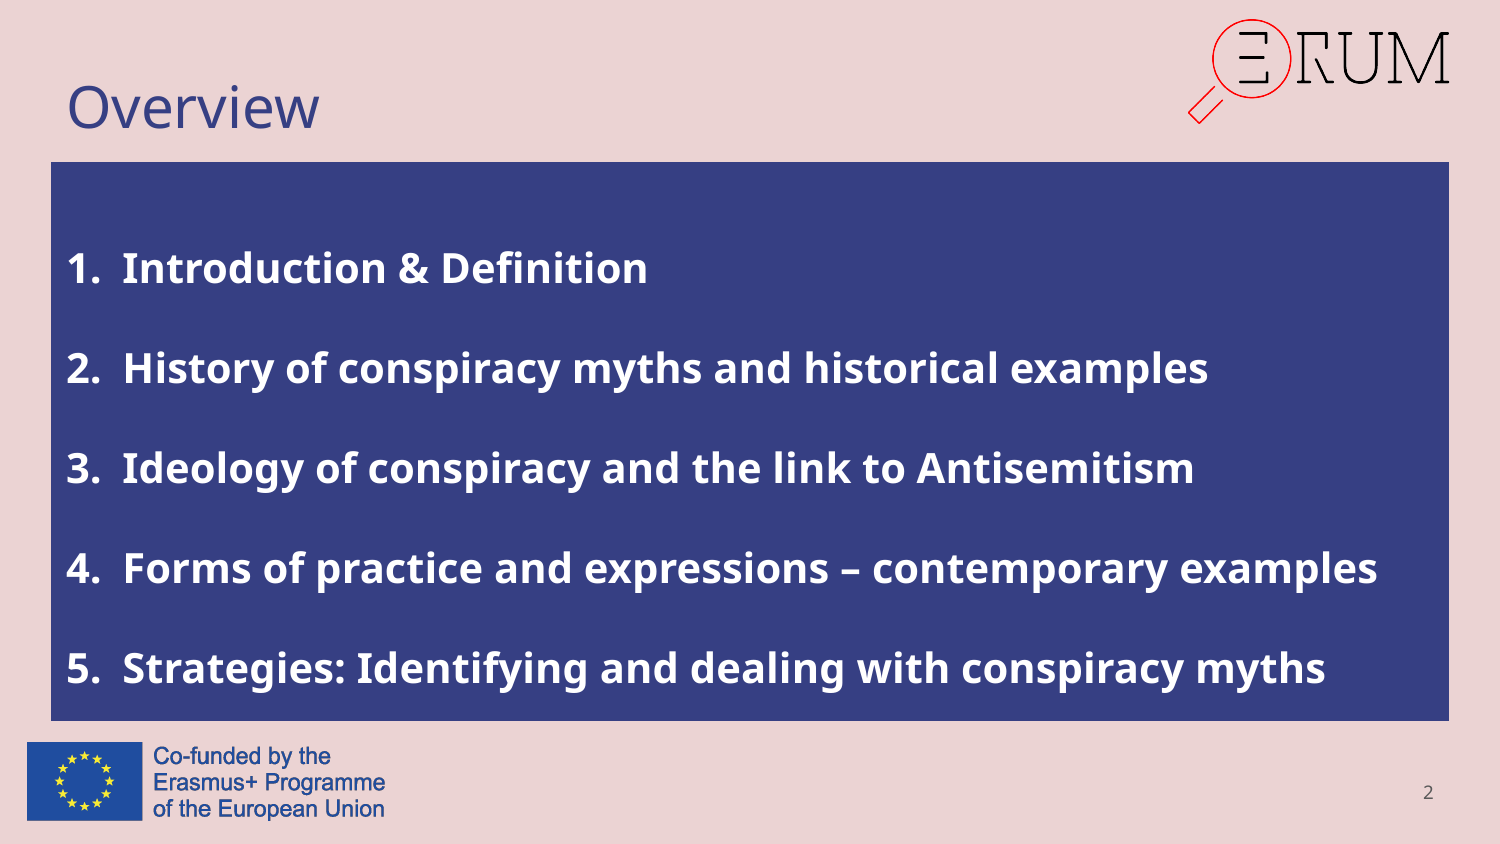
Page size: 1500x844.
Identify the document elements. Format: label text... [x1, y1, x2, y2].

slide_number 2 [1358, 761, 1449, 826]
picture [27, 742, 385, 821]
text_box Introduction & Definition History of conspiracy myths and historical examples Ideology of conspiracy and the link to Antisemitism Forms of practice and expressions – contemporary examples Strategies: Identifying and dealing with conspiracy myths [51, 162, 1449, 721]
title Overview [51, 55, 1168, 150]
picture [1136, 0, 1500, 137]
